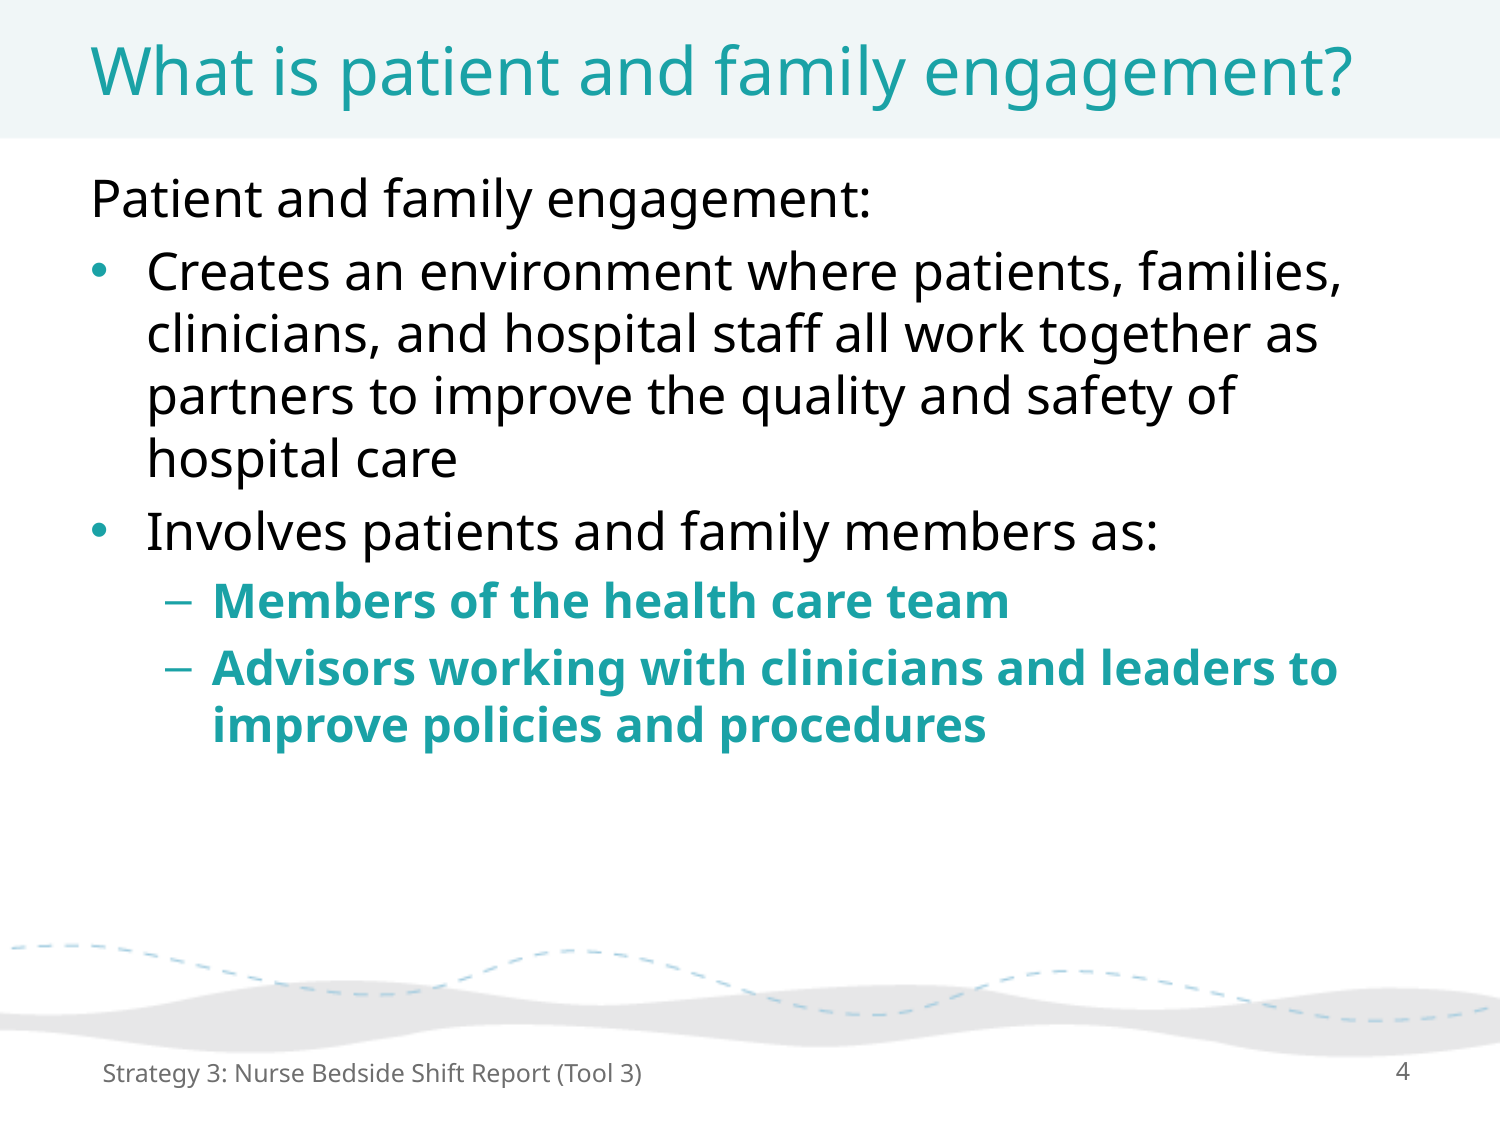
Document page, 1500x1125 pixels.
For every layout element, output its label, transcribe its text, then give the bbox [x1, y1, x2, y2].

slide_number 4 [1074, 1042, 1425, 1103]
footer Strategy 3: Nurse Bedside Shift Report (Tool 3) [87, 1042, 763, 1103]
picture [0, 0, 1500, 1125]
list Patient and family engagement: Creates an environment where patients, families, clinicians, and hospital staff all work together as partners to improve the quality and safety of hospital care Involves patients and family members as: Members of the health care team Advisors working with clinicians and leaders to improve policies and procedures [75, 157, 1425, 900]
title What is patient and family engagement? [75, 0, 1425, 138]
